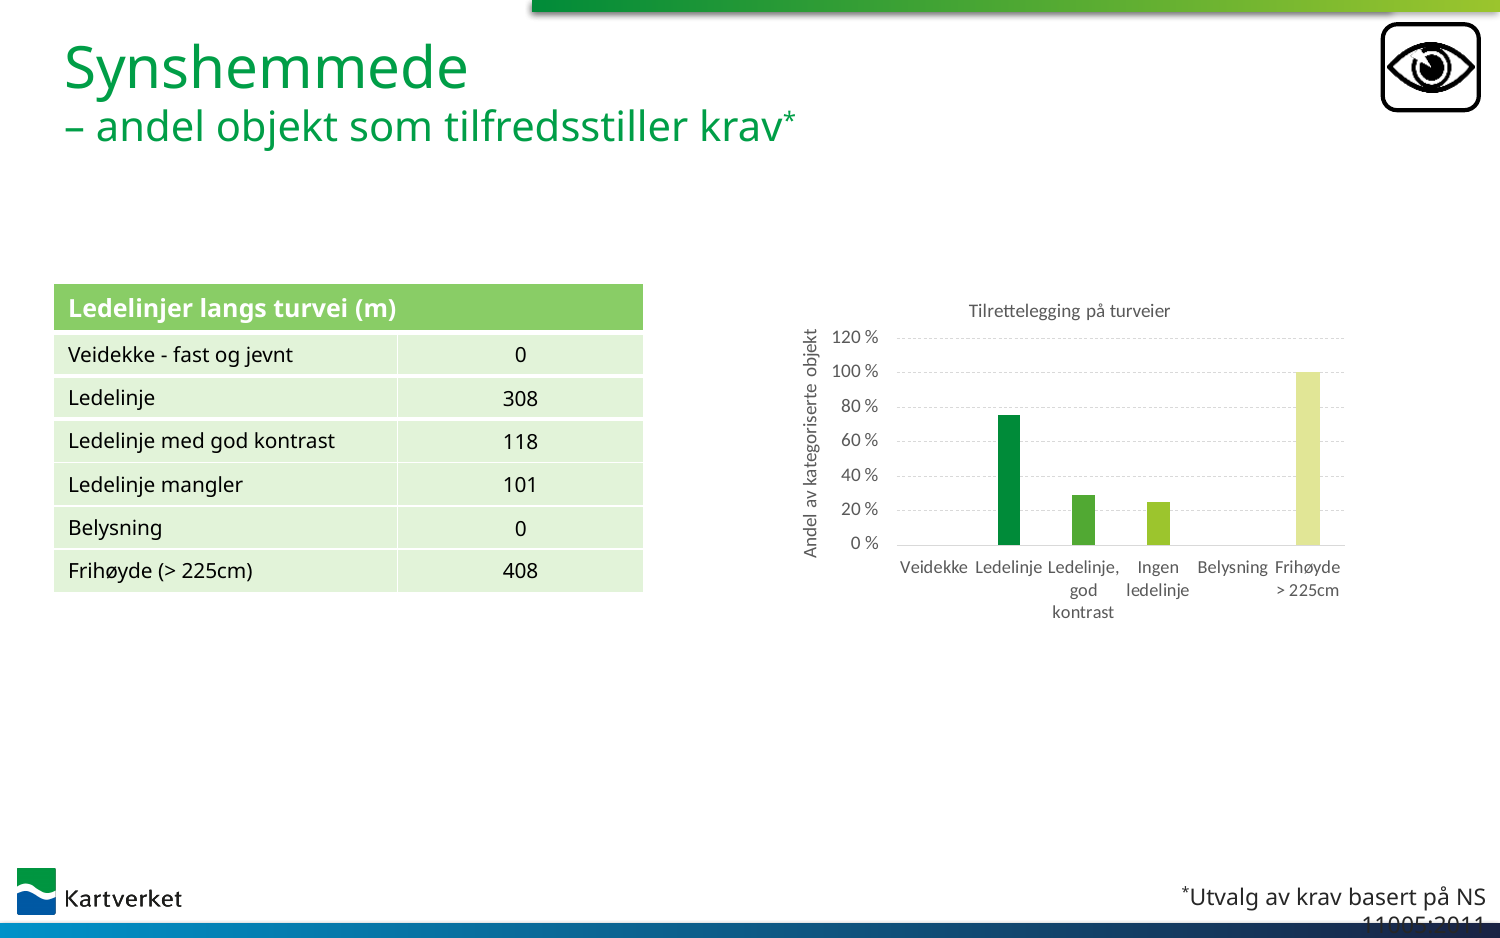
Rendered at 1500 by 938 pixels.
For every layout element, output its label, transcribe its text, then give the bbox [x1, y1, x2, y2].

table_cell 118 [398, 421, 643, 462]
table_cell Ledelinje [54, 378, 397, 417]
picture [791, 291, 1348, 630]
table_cell 408 [398, 550, 643, 592]
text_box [1382, 24, 1480, 111]
table_cell Frihøyde (> 225cm) [54, 550, 397, 592]
table_cell Veidekke - fast og jevnt [54, 335, 397, 374]
table_cell Belysning [54, 507, 397, 548]
table_cell 101 [398, 463, 643, 505]
text_box Synshemmede – andel objekt som tilfredsstiller krav* [49, 24, 1431, 158]
table_header Ledelinjer langs turvei (m) [54, 284, 643, 330]
text_box *Utvalg av krav basert på NS 11005:2011 [1068, 873, 1500, 938]
table_cell Ledelinje med god kontrast [54, 421, 397, 462]
table_cell Ledelinje mangler [54, 463, 397, 505]
table_cell 0 [398, 335, 643, 374]
table_cell 0 [398, 507, 643, 548]
table_cell 308 [398, 378, 643, 417]
